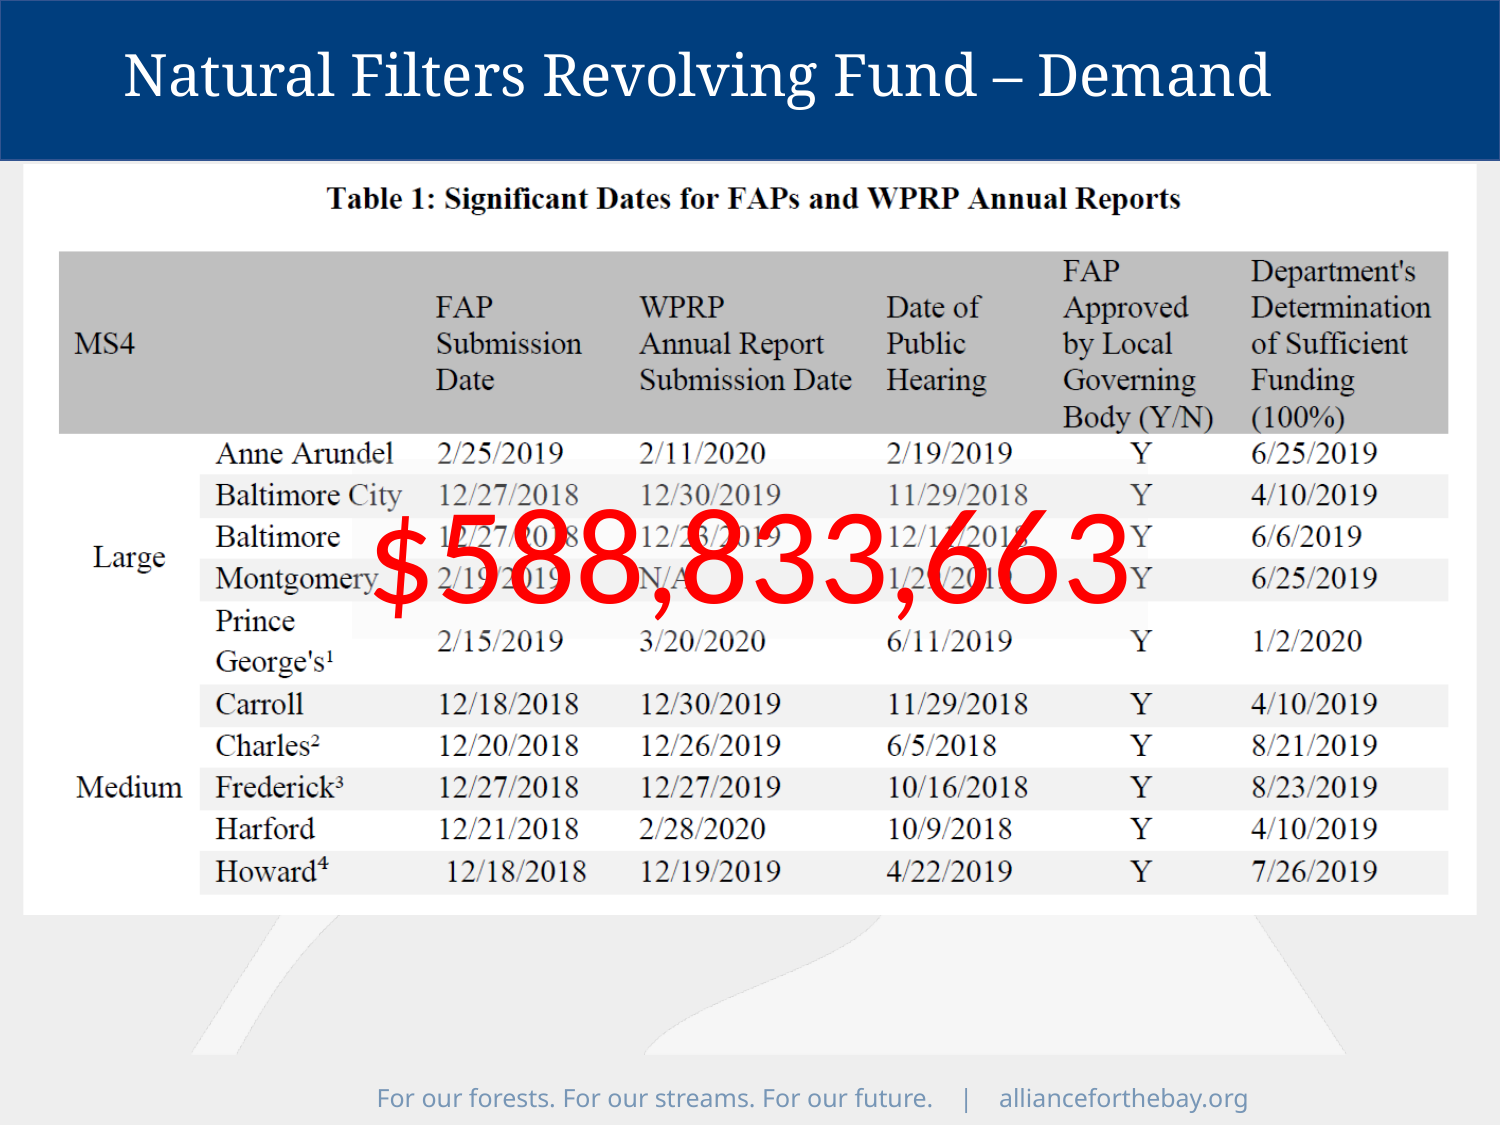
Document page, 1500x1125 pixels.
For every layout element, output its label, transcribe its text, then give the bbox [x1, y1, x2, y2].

text_box Natural Filters Revolving Fund – Demand [109, 30, 1405, 116]
picture [23, 164, 1477, 915]
